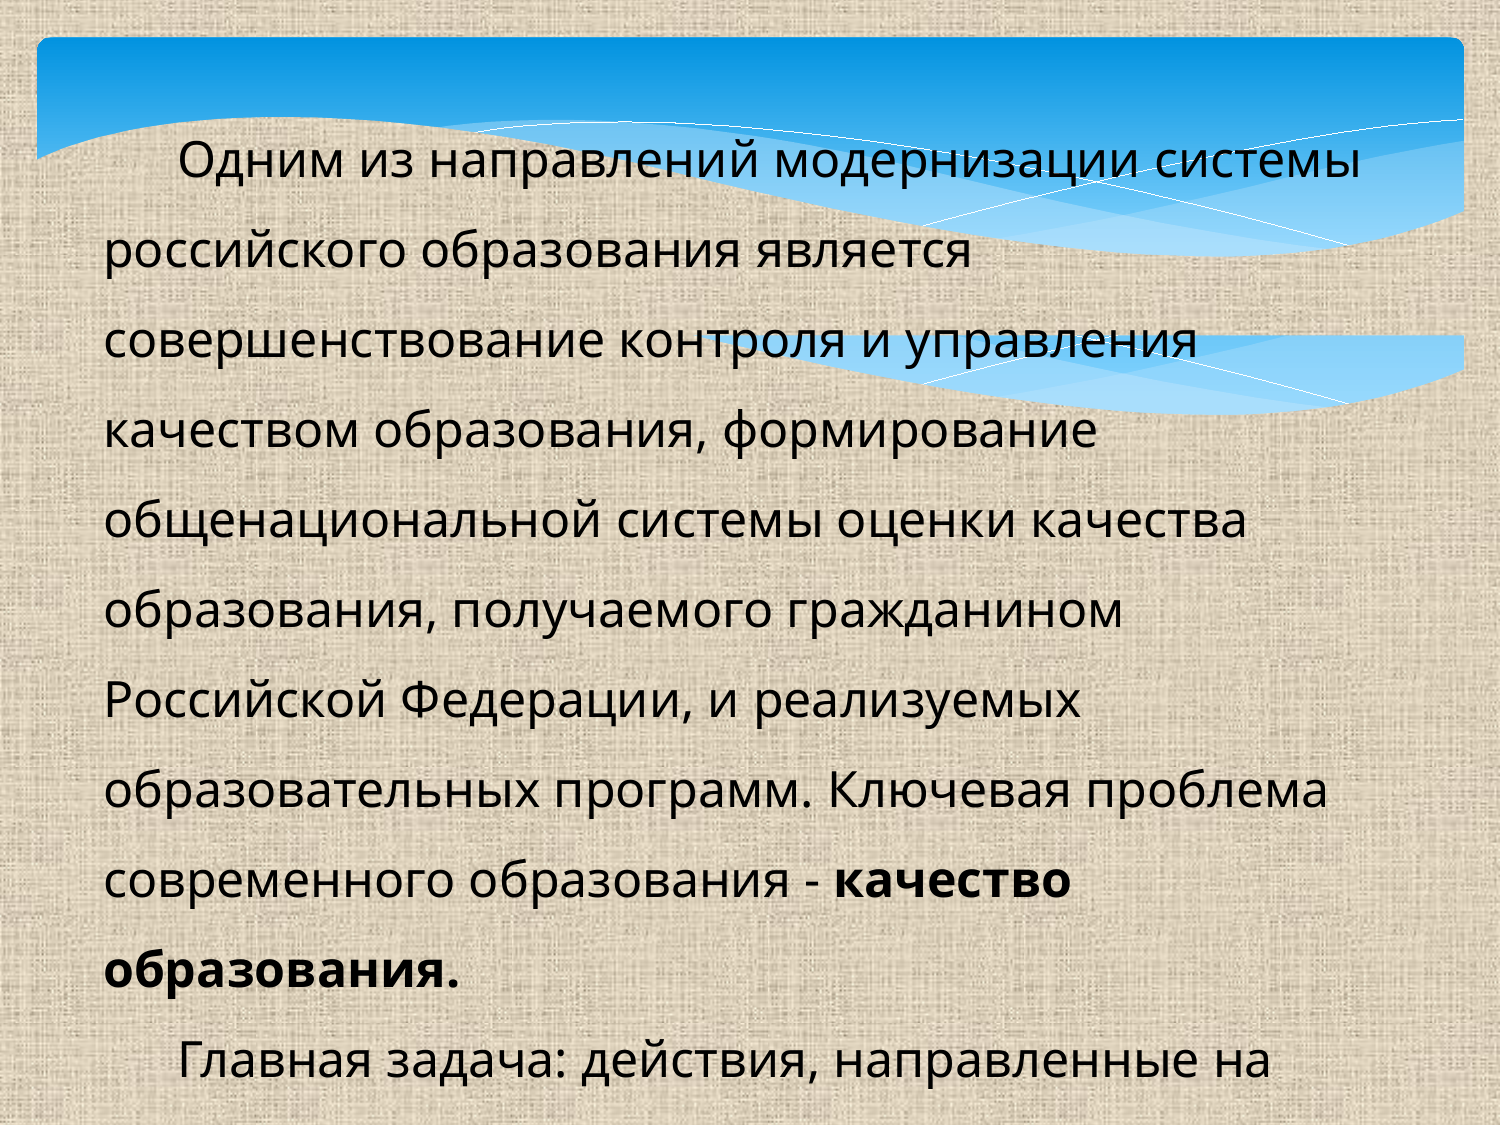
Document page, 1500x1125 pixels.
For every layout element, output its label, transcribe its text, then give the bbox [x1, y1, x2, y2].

picture [0, 0, 1500, 1125]
text_box Одним из направлений модернизации системы российского образования является совершенствование контроля и управления качеством образования, формирование общенациональной системы оценки качества образования, получаемого гражданином Российской Федерации, и реализуемых образовательных программ. Ключевая проблема современного образования - качество образования. Главная задача: действия, направленные на качество образования. [88, 89, 1400, 1125]
